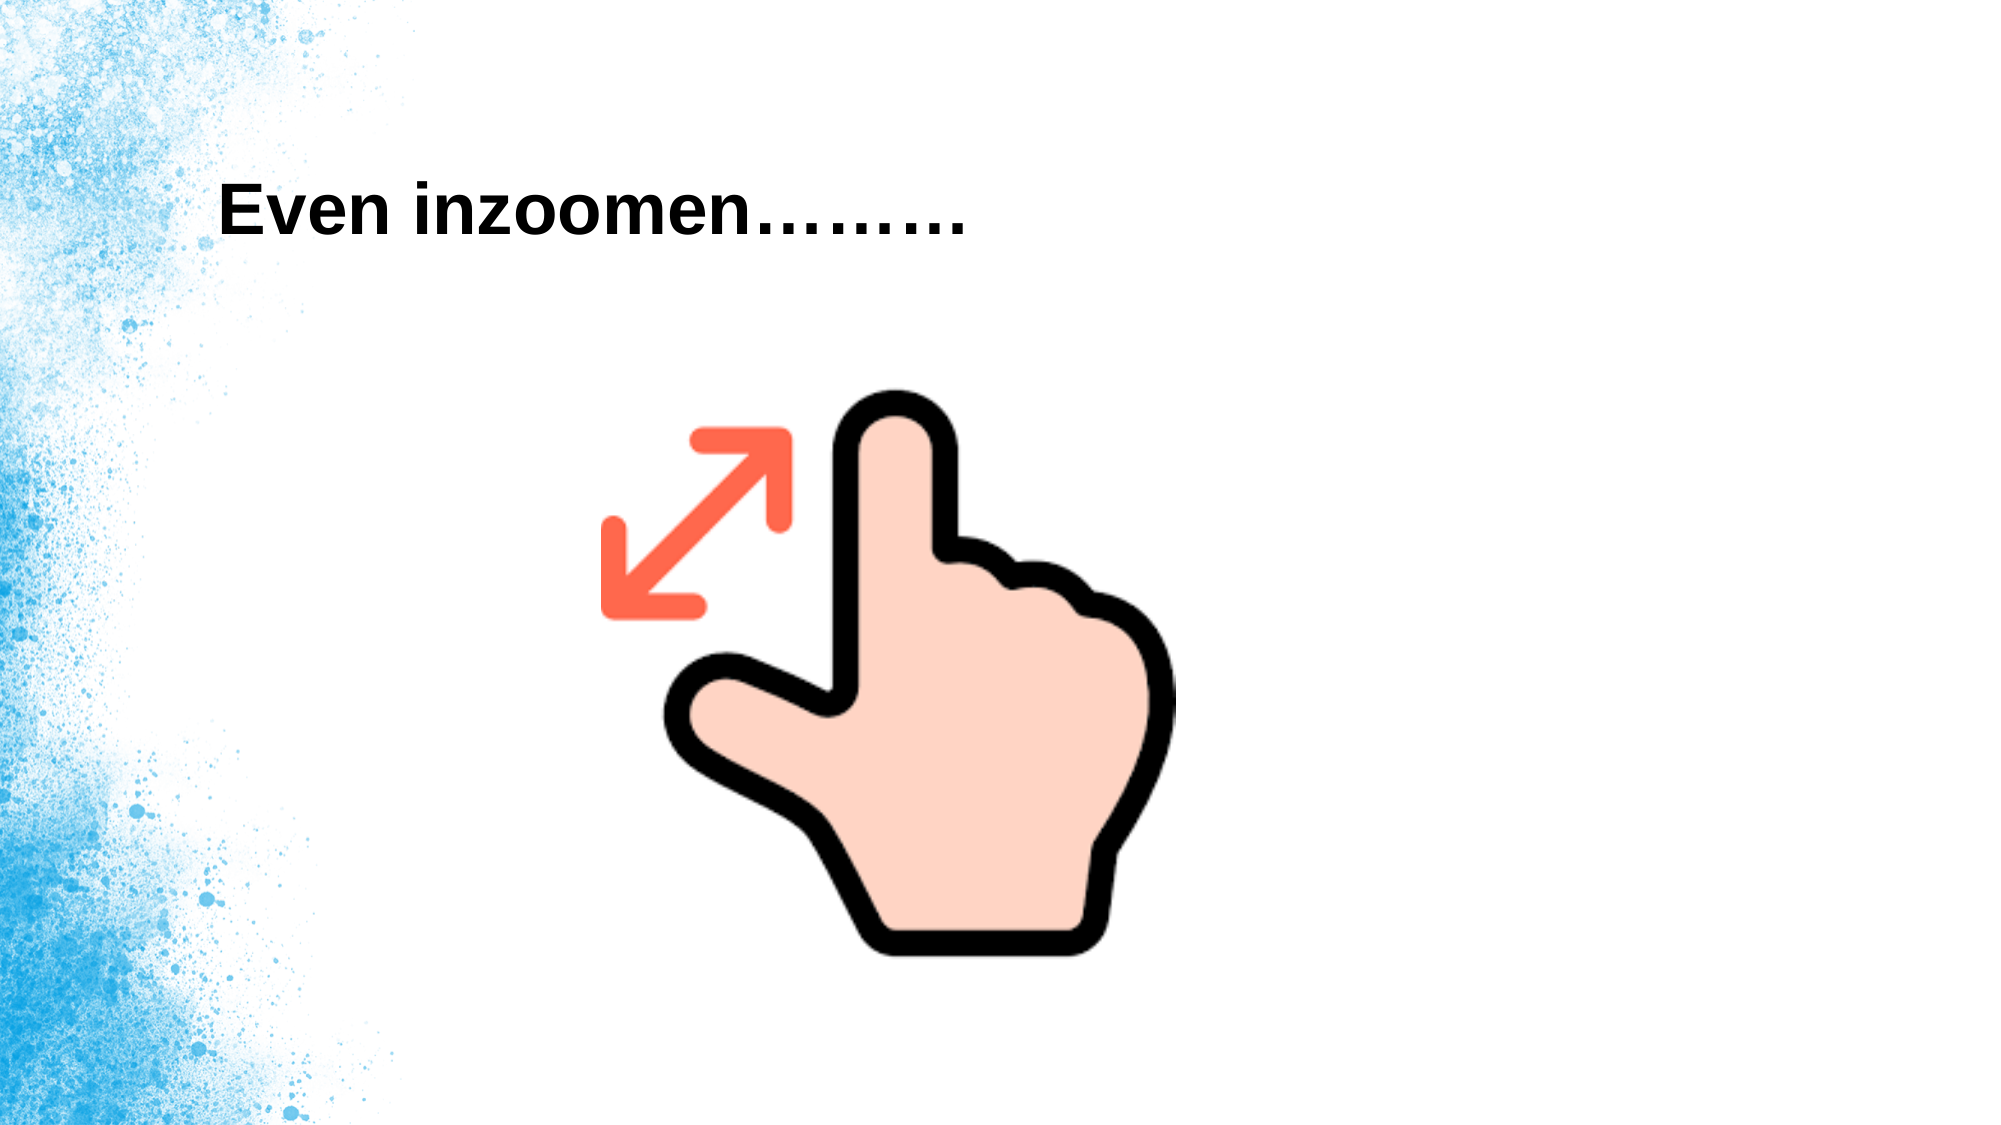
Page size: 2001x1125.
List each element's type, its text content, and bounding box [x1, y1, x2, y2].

title Even inzoomen……… [217, 61, 1556, 250]
picture [601, 386, 1177, 962]
picture [0, 0, 415, 1125]
